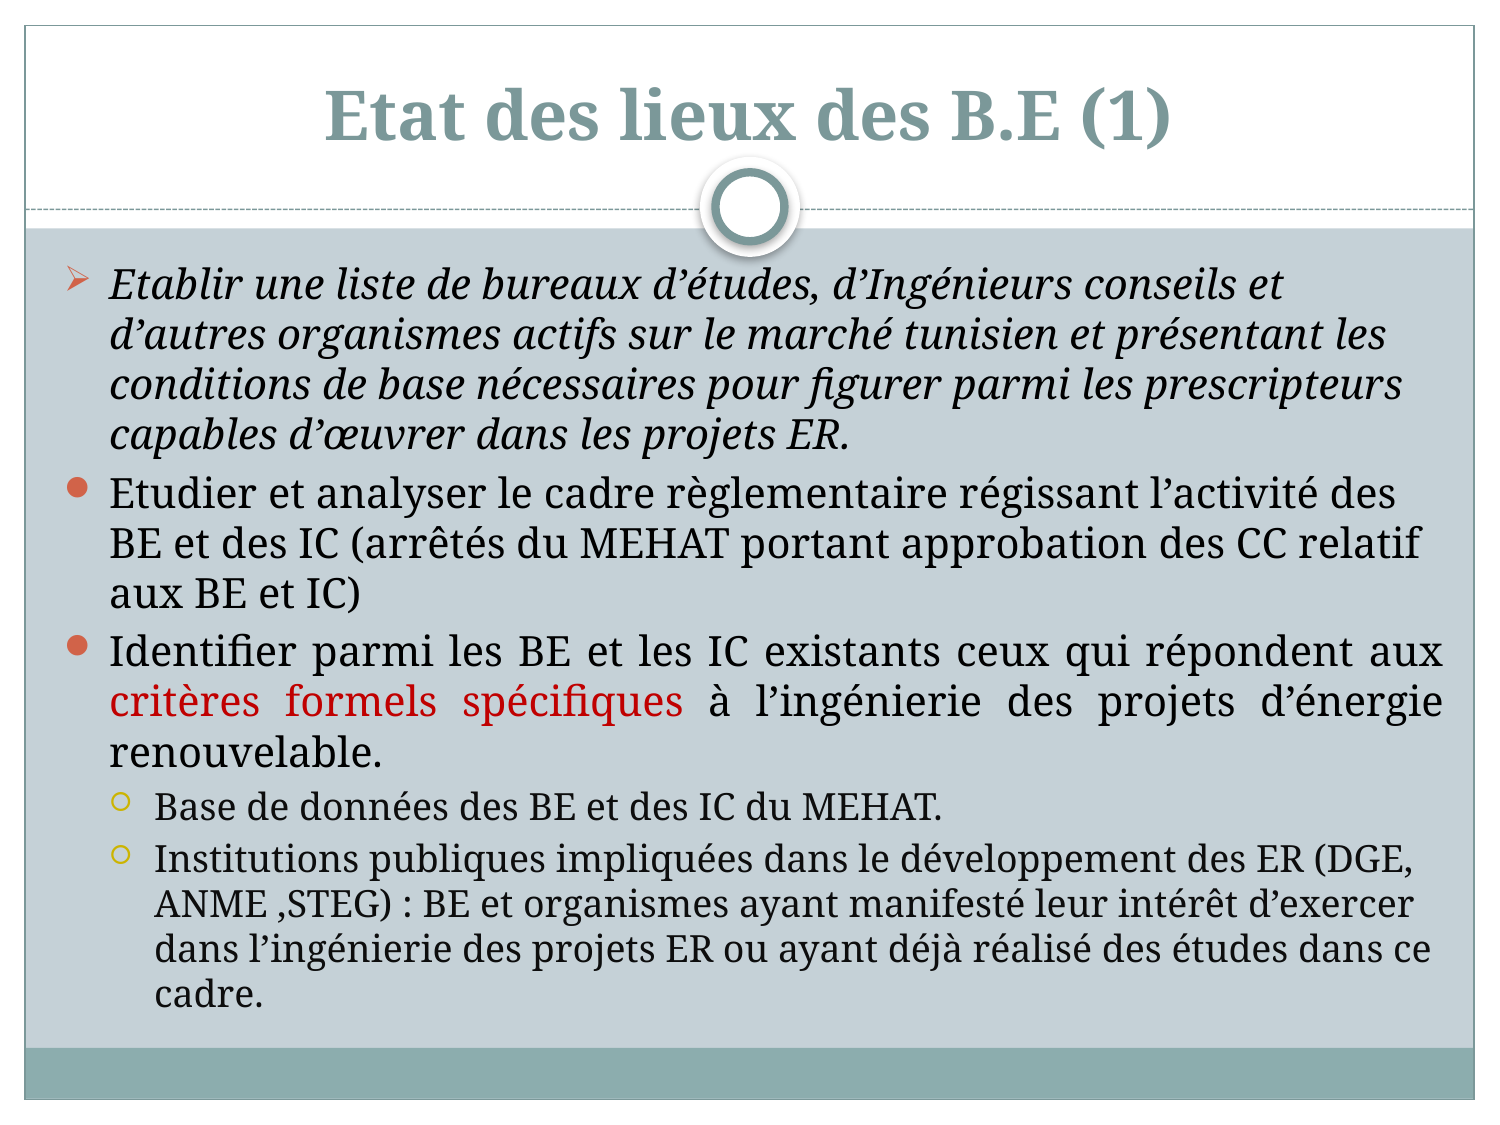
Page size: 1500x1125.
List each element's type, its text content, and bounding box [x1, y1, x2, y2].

title Etat des lieux des B.E (1) [49, 37, 1450, 162]
list Etablir une liste de bureaux d’études, d’Ingénieurs conseils et d’autres organismes actifs sur le marché tunisien et présentant les conditions de base nécessaires pour figurer parmi les prescripteurs capables d’œuvrer dans les projets ER. Etudier et analyser le cadre règlementaire régissant l’activité des BE et des IC (arrêtés du MEHAT portant approbation des CC relatif aux BE et IC) Identifier parmi les BE et les IC existants ceux qui répondent aux critères formels spécifiques à l’ingénierie des projets d’énergie renouvelable. Base de données des BE et des IC du MEHAT. Institutions publiques impliquées dans le développement des ER (DGE, ANME ,STEG) : BE et organismes ayant manifesté leur intérêt d’exercer dans l’ingénierie des projets ER ou ayant déjà réalisé des études dans ce cadre. [49, 250, 1459, 1071]
